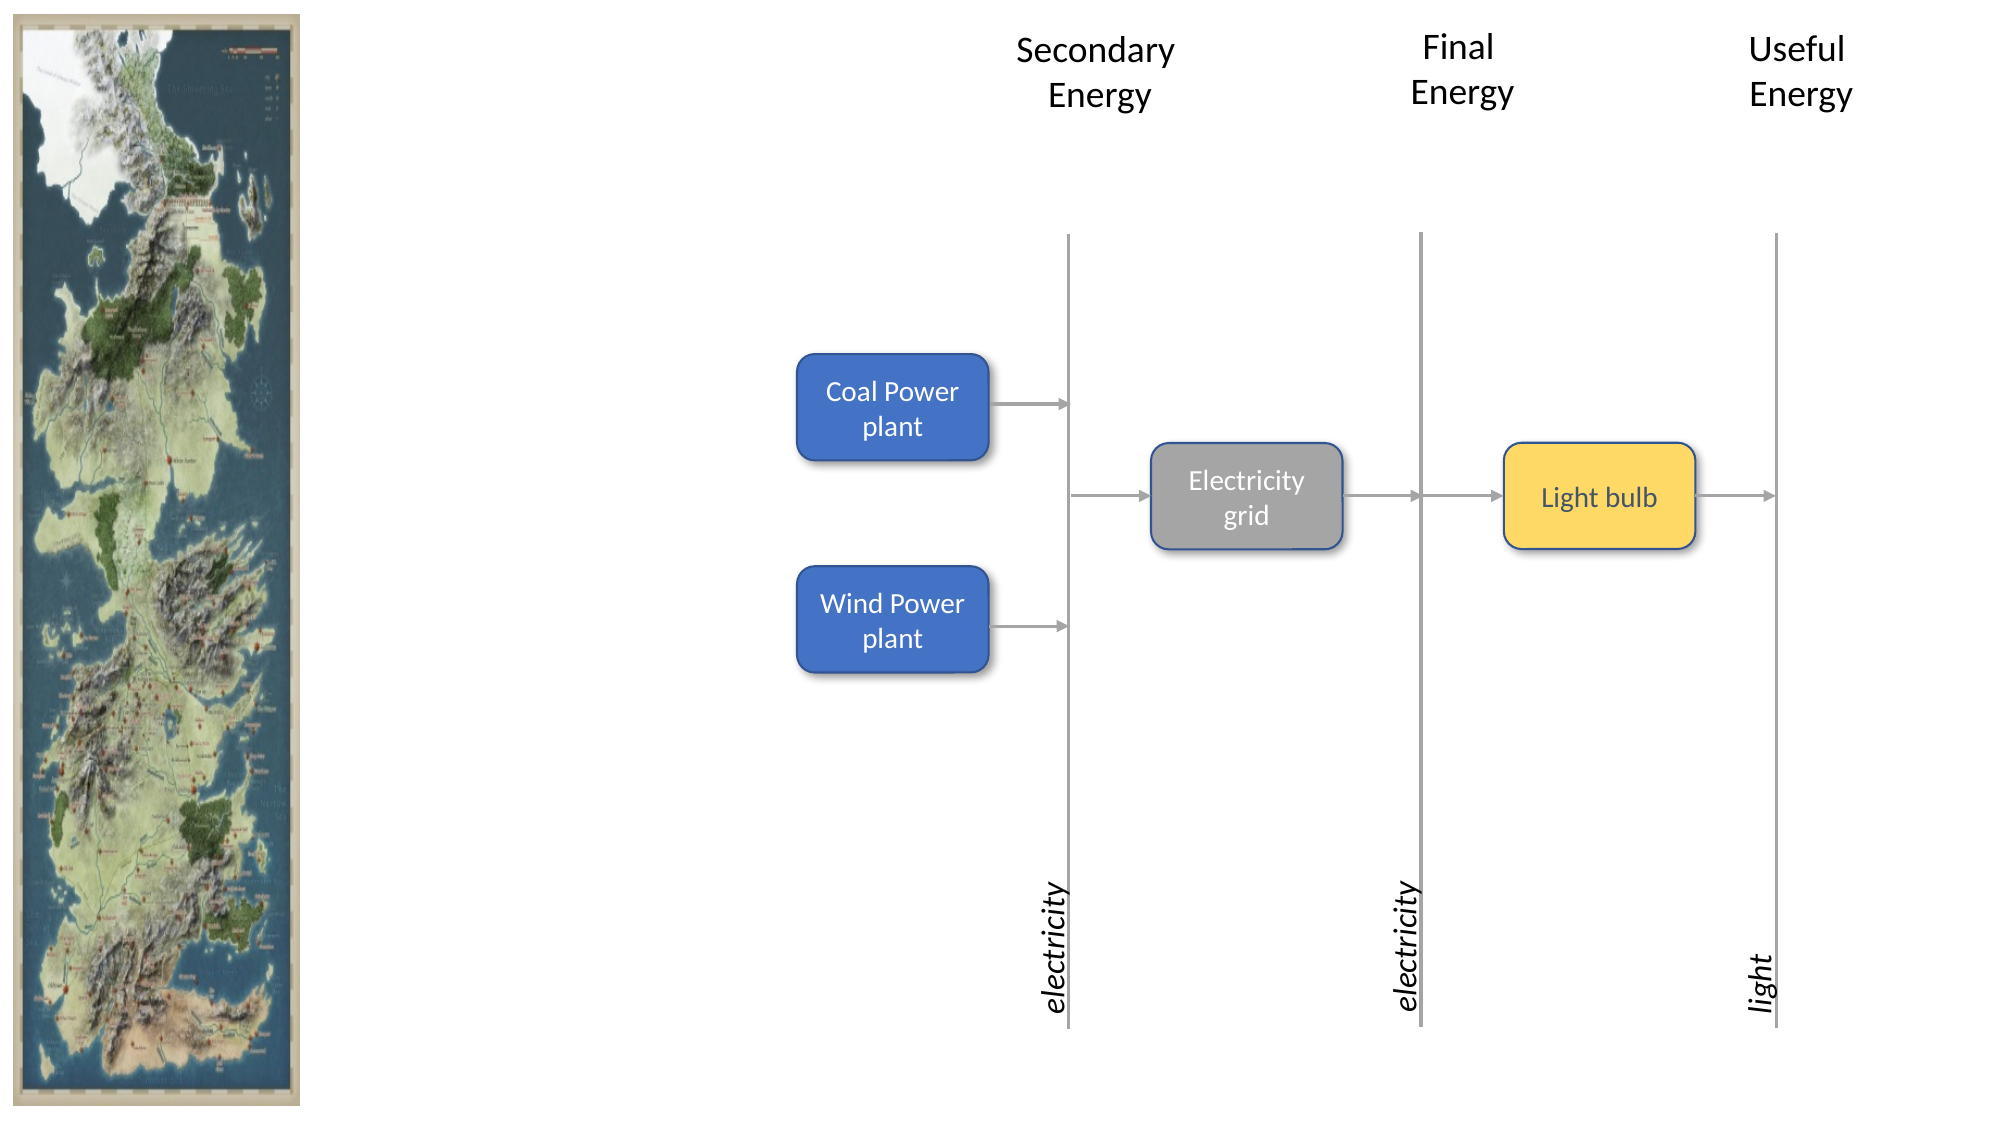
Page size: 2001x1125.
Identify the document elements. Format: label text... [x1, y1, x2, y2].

text_box Electricity grid [1149, 441, 1344, 551]
text_box electricity [1375, 790, 1421, 1028]
picture [13, 14, 300, 1106]
text_box Secondary Energy [927, 18, 1265, 123]
text_box Coal Power plant [795, 353, 990, 462]
text_box Wind Power plant [795, 565, 990, 674]
text_box light [1730, 791, 1786, 1030]
text_box Useful Energy [1628, 16, 1966, 122]
text_box electricity [1422, 790, 1431, 1028]
text_box electricity [1023, 791, 1068, 1030]
text_box Final Energy [1290, 14, 1627, 120]
text_box Light bulb [1502, 441, 1697, 551]
text_box electricity [1069, 791, 1079, 1030]
